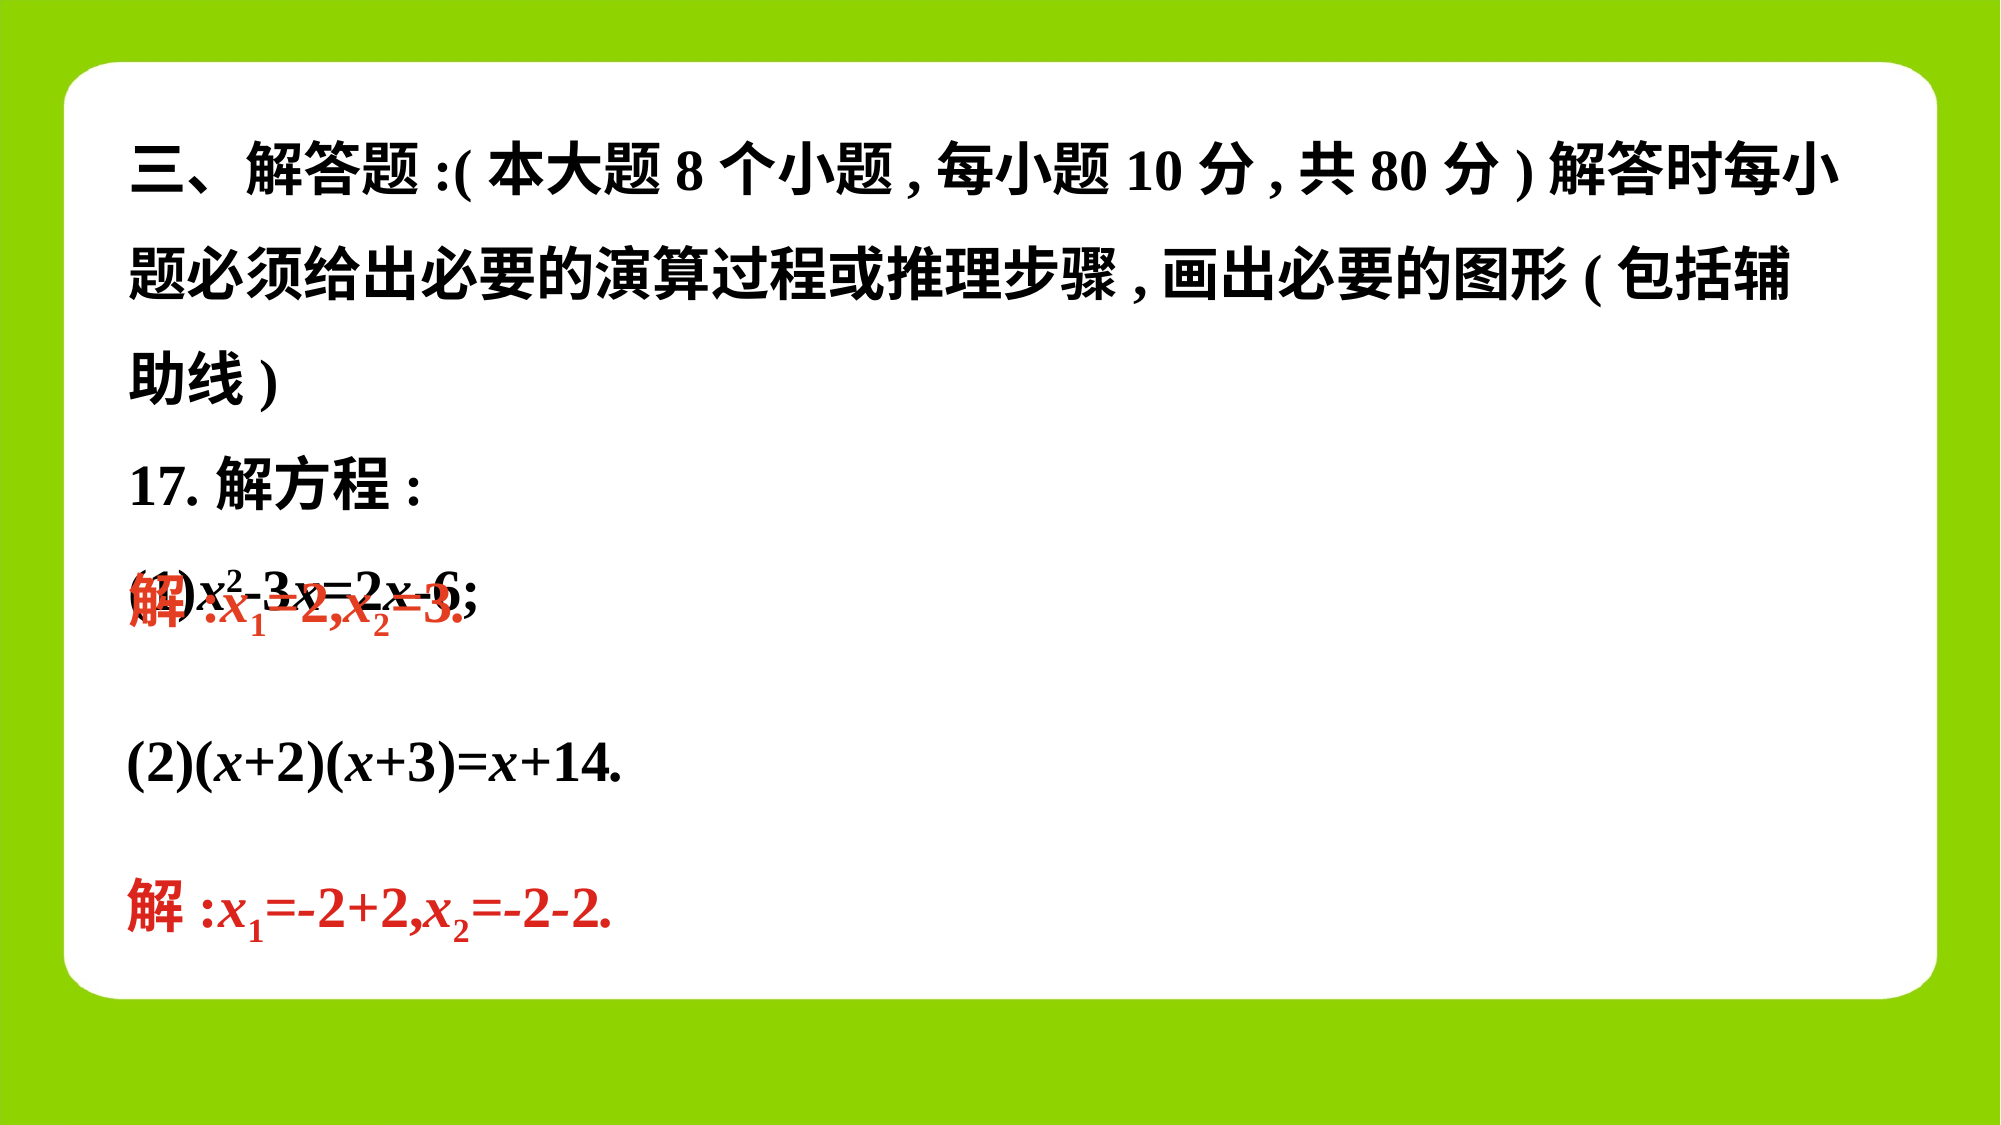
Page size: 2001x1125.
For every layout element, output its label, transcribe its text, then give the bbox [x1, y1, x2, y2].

text_box 解:x1=2,x2=3. [114, 516, 705, 651]
text_box 三、解答题:(本大题8个小题,每小题10分,共80分)解答时每小题必须给出必要的演算过程或推理步骤,画出必要的图形(包括辅助线) 17.解方程: (1)x2-3x=2x-6; [114, 90, 1863, 630]
text_box (2)(x+2)(x+3)=x+14. [112, 680, 703, 801]
picture [0, 0, 2001, 1125]
